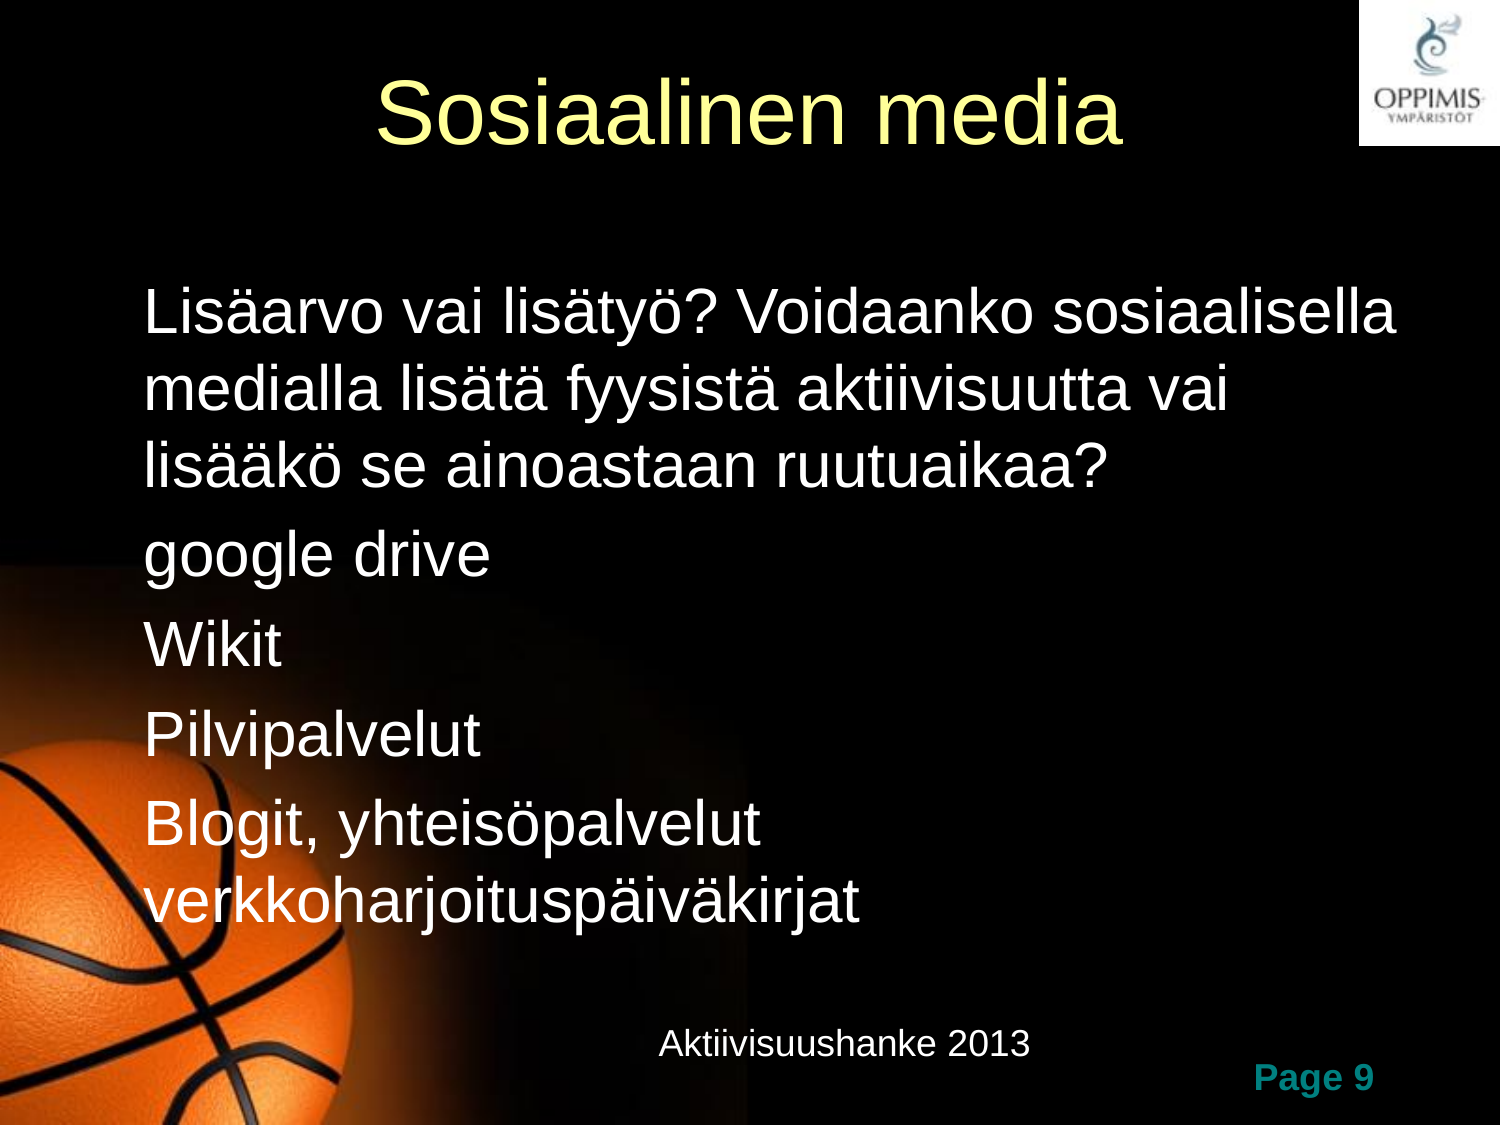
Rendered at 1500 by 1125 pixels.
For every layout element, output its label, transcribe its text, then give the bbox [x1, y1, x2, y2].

list Lisäarvo vai lisätyö? Voidaanko sosiaalisella medialla lisätä fyysistä aktiivisuutta vai lisääkö se ainoastaan ruutuaikaa? google drive Wikit Pilvipalvelut Blogit, yhteisöpalvelut verkkoharjoituspäiväkirjat [75, 262, 1425, 1005]
footer Aktiivisuushanke 2013 [643, 1011, 1119, 1090]
picture [0, 0, 1500, 1125]
title Sosiaalinen media [75, 45, 1425, 233]
